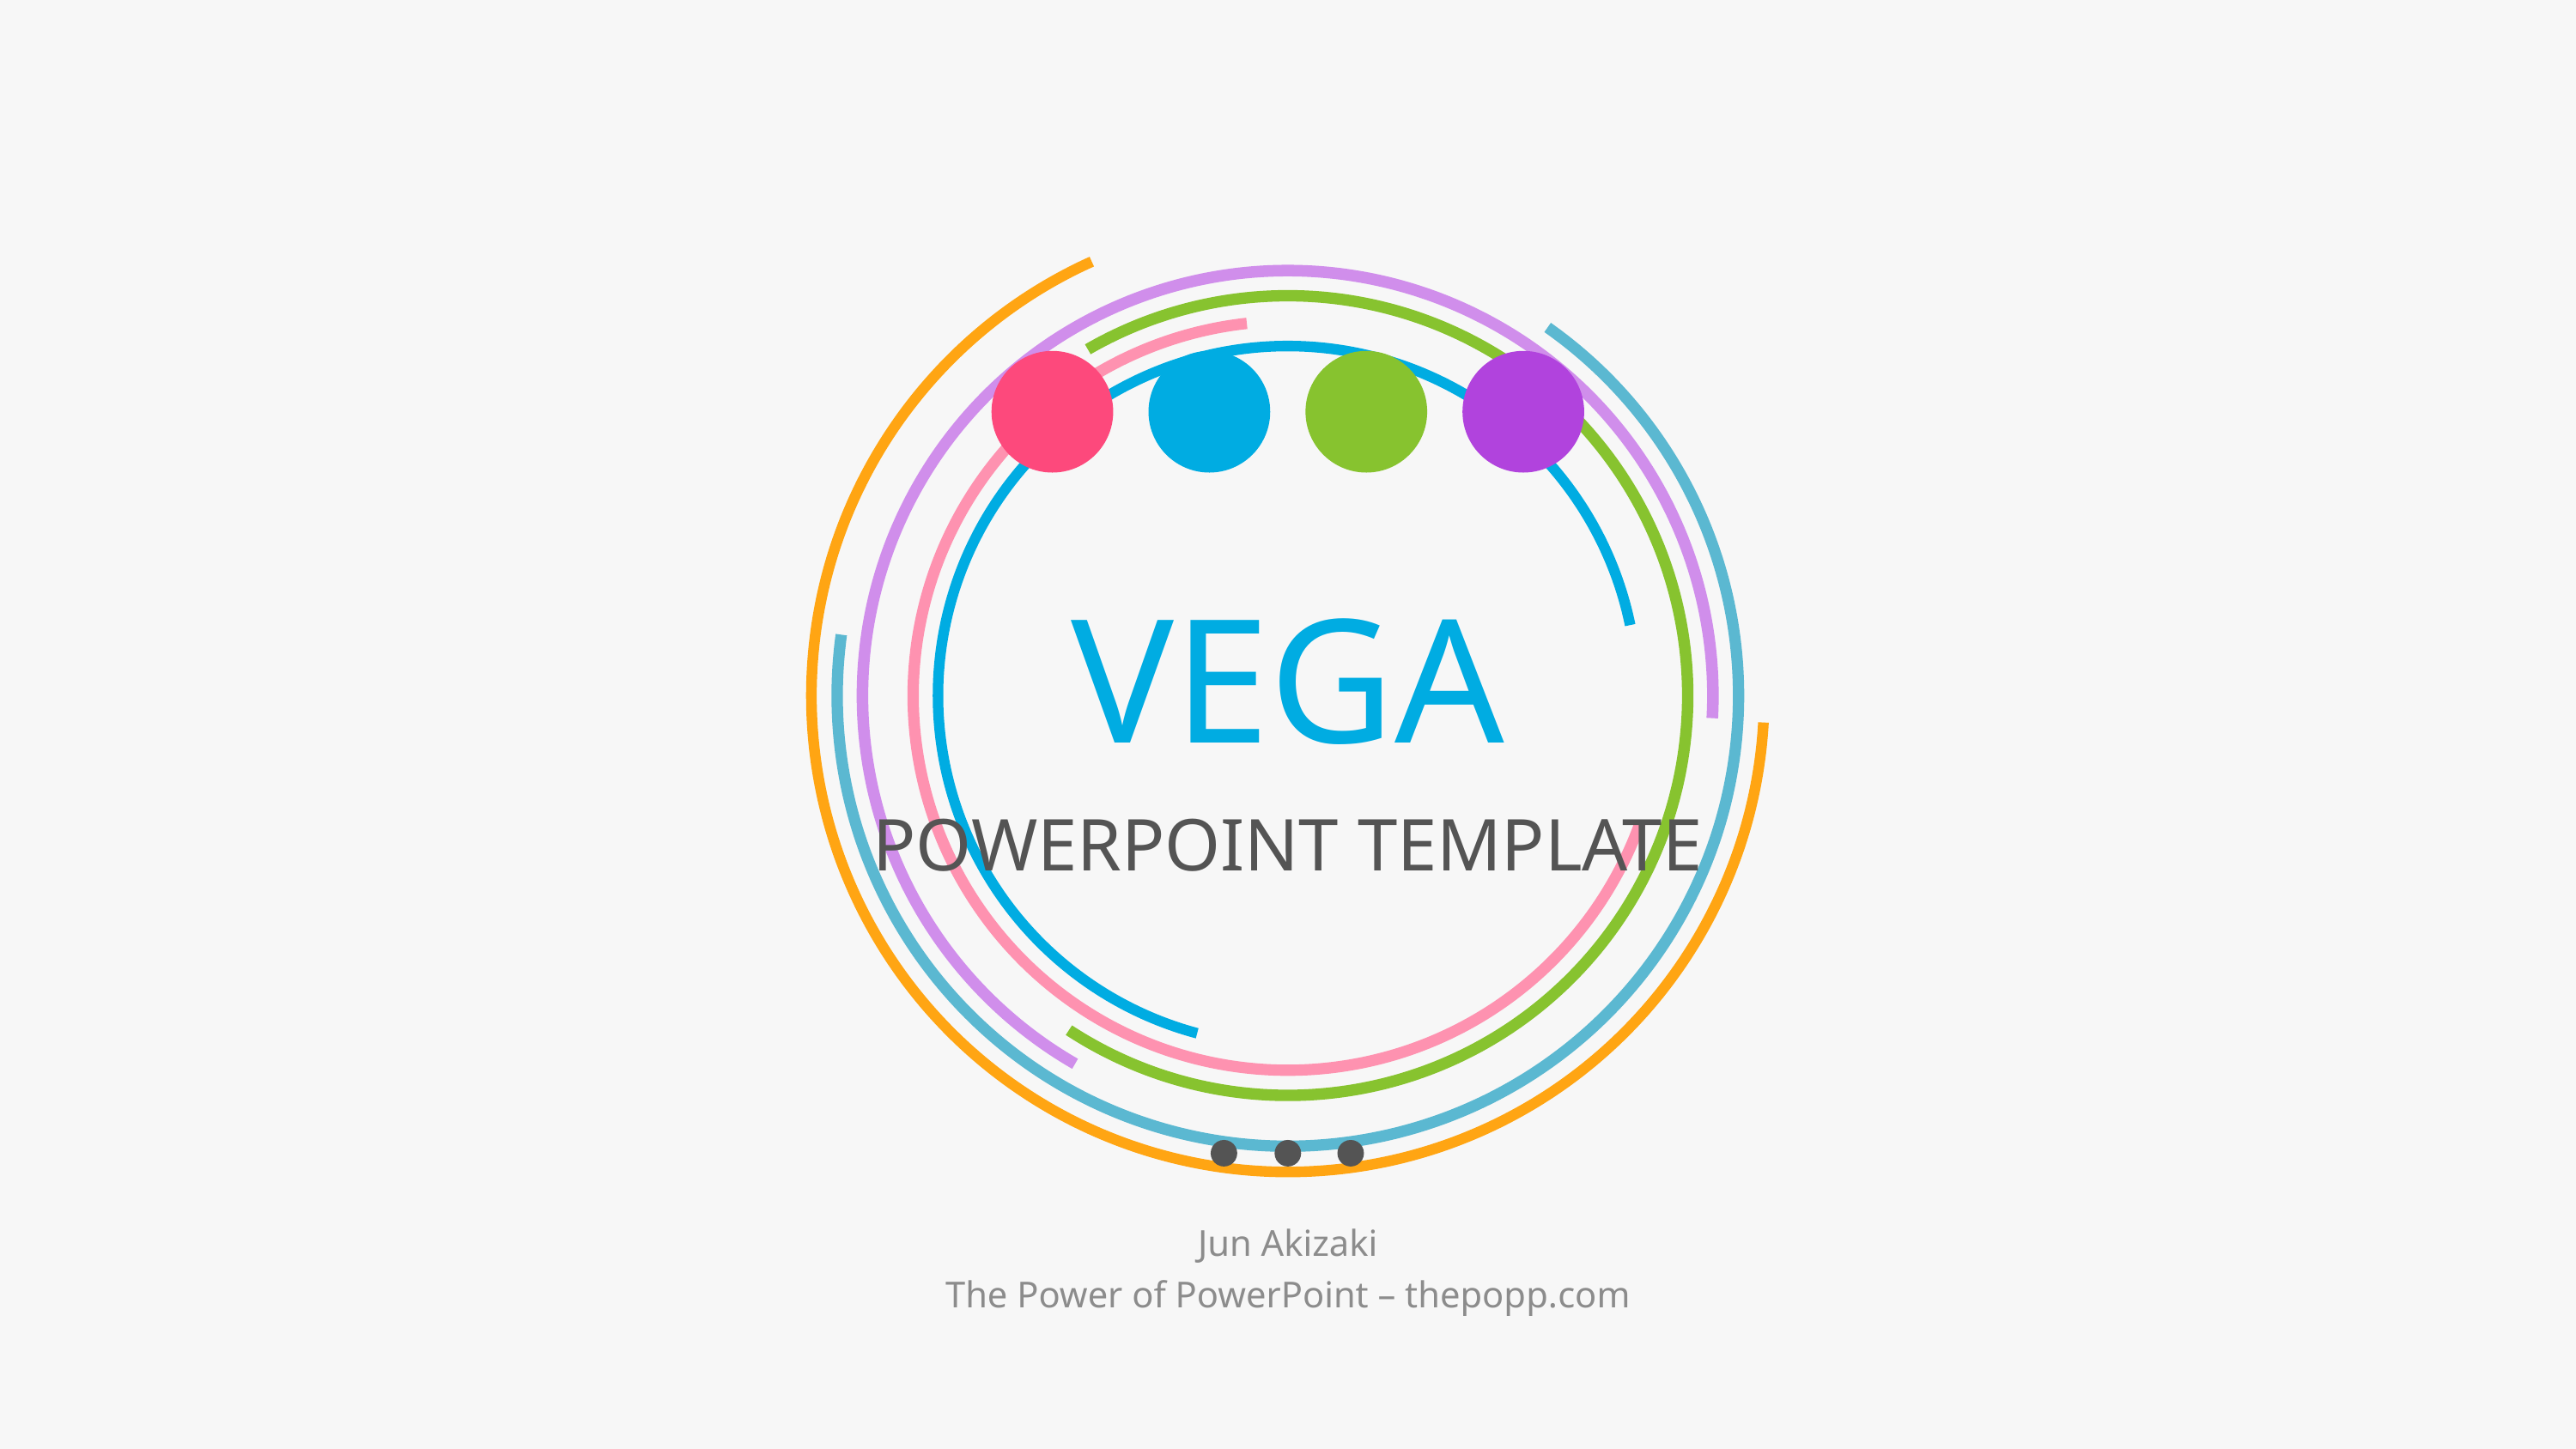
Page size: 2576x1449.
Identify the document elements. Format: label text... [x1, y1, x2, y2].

list POWERPOINT TEMPLATE [192, 774, 2384, 897]
title VEGA [193, 559, 2383, 774]
subtitle Jun Akizaki The Power of PowerPoint – thepopp.com [192, 1200, 2384, 1414]
